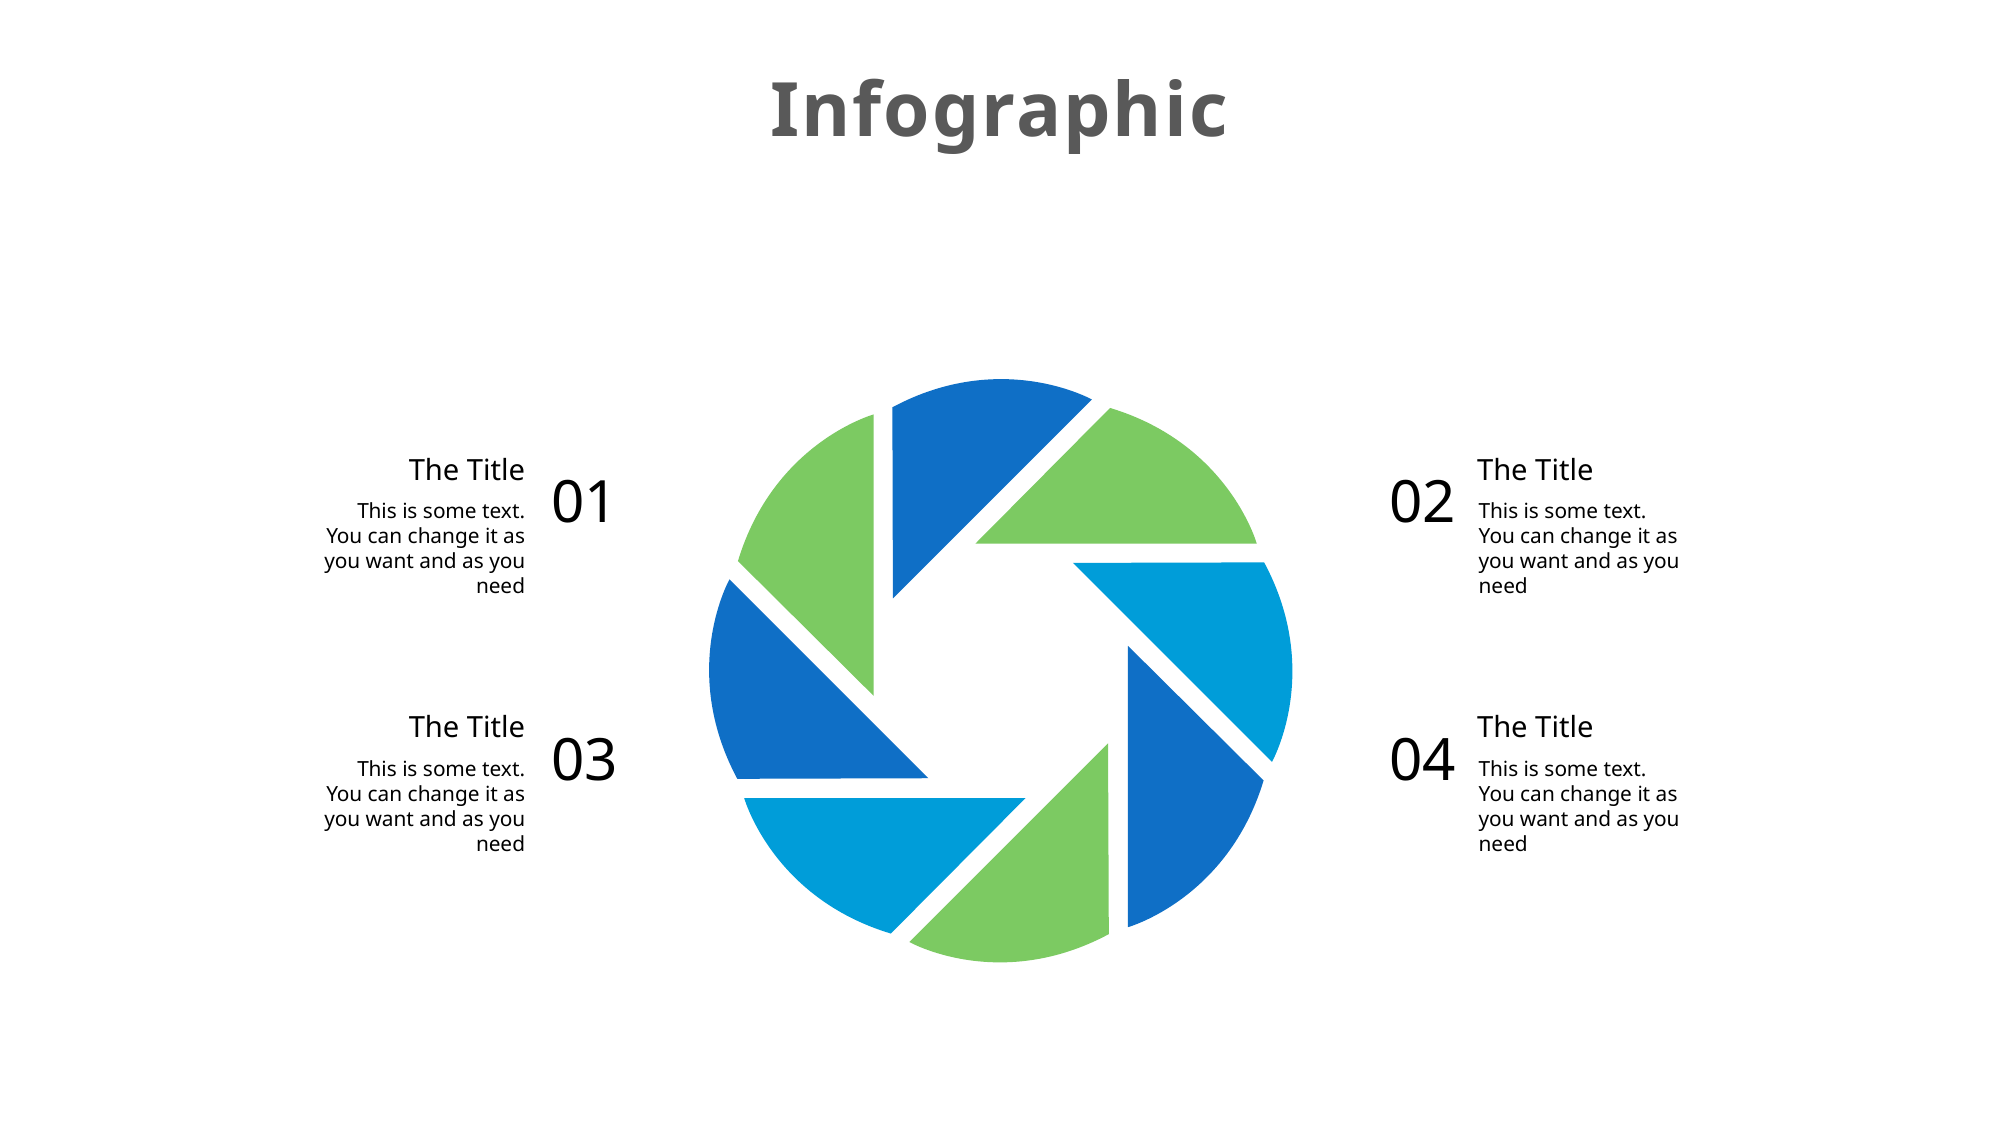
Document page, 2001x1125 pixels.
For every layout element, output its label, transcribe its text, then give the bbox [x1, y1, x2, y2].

text_box This is some text. You can change it as you want and as you need [306, 747, 540, 863]
text_box 03 [540, 714, 633, 800]
text_box The Title [1462, 701, 1609, 752]
text_box This is some text. You can change it as you want and as you need [306, 490, 540, 605]
text_box The Title [393, 701, 540, 752]
text_box Infographic [714, 54, 1285, 159]
text_box The Title [1462, 443, 1609, 494]
text_box The Title [393, 443, 540, 494]
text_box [678, 348, 1323, 993]
text_box 04 [1374, 714, 1463, 800]
text_box This is some text. You can change it as you want and as you need [1463, 747, 1698, 863]
text_box This is some text. You can change it as you want and as you need [1463, 490, 1698, 605]
text_box 02 [1374, 457, 1463, 542]
text_box 01 [540, 457, 633, 542]
